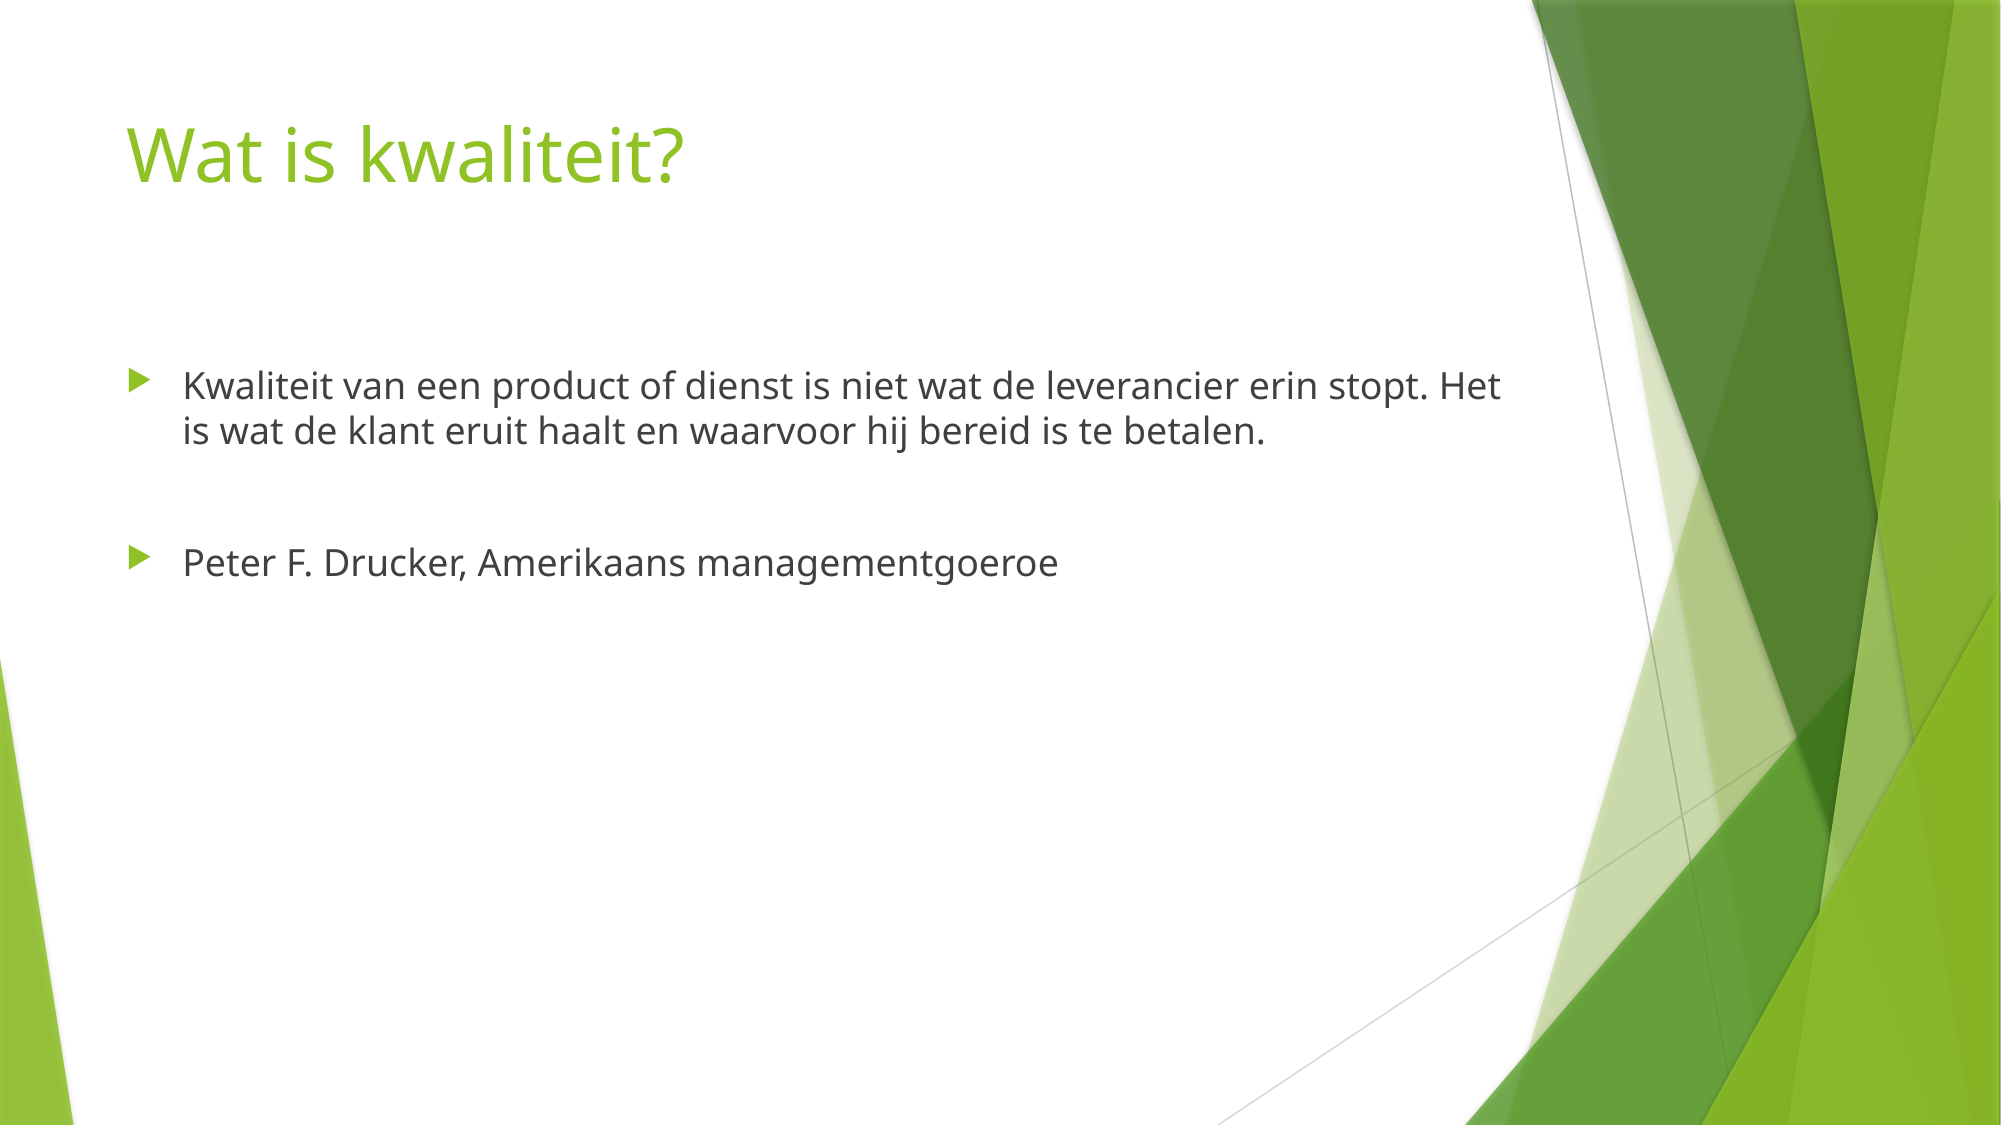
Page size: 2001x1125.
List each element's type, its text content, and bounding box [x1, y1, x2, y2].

list Kwaliteit van een product of dienst is niet wat de leverancier erin stopt. Het is wat de klant eruit haalt en waarvoor hij bereid is te betalen. Peter F. Drucker, Amerikaans managementgoeroe [111, 354, 1522, 992]
title Wat is kwaliteit? [111, 99, 1522, 317]
